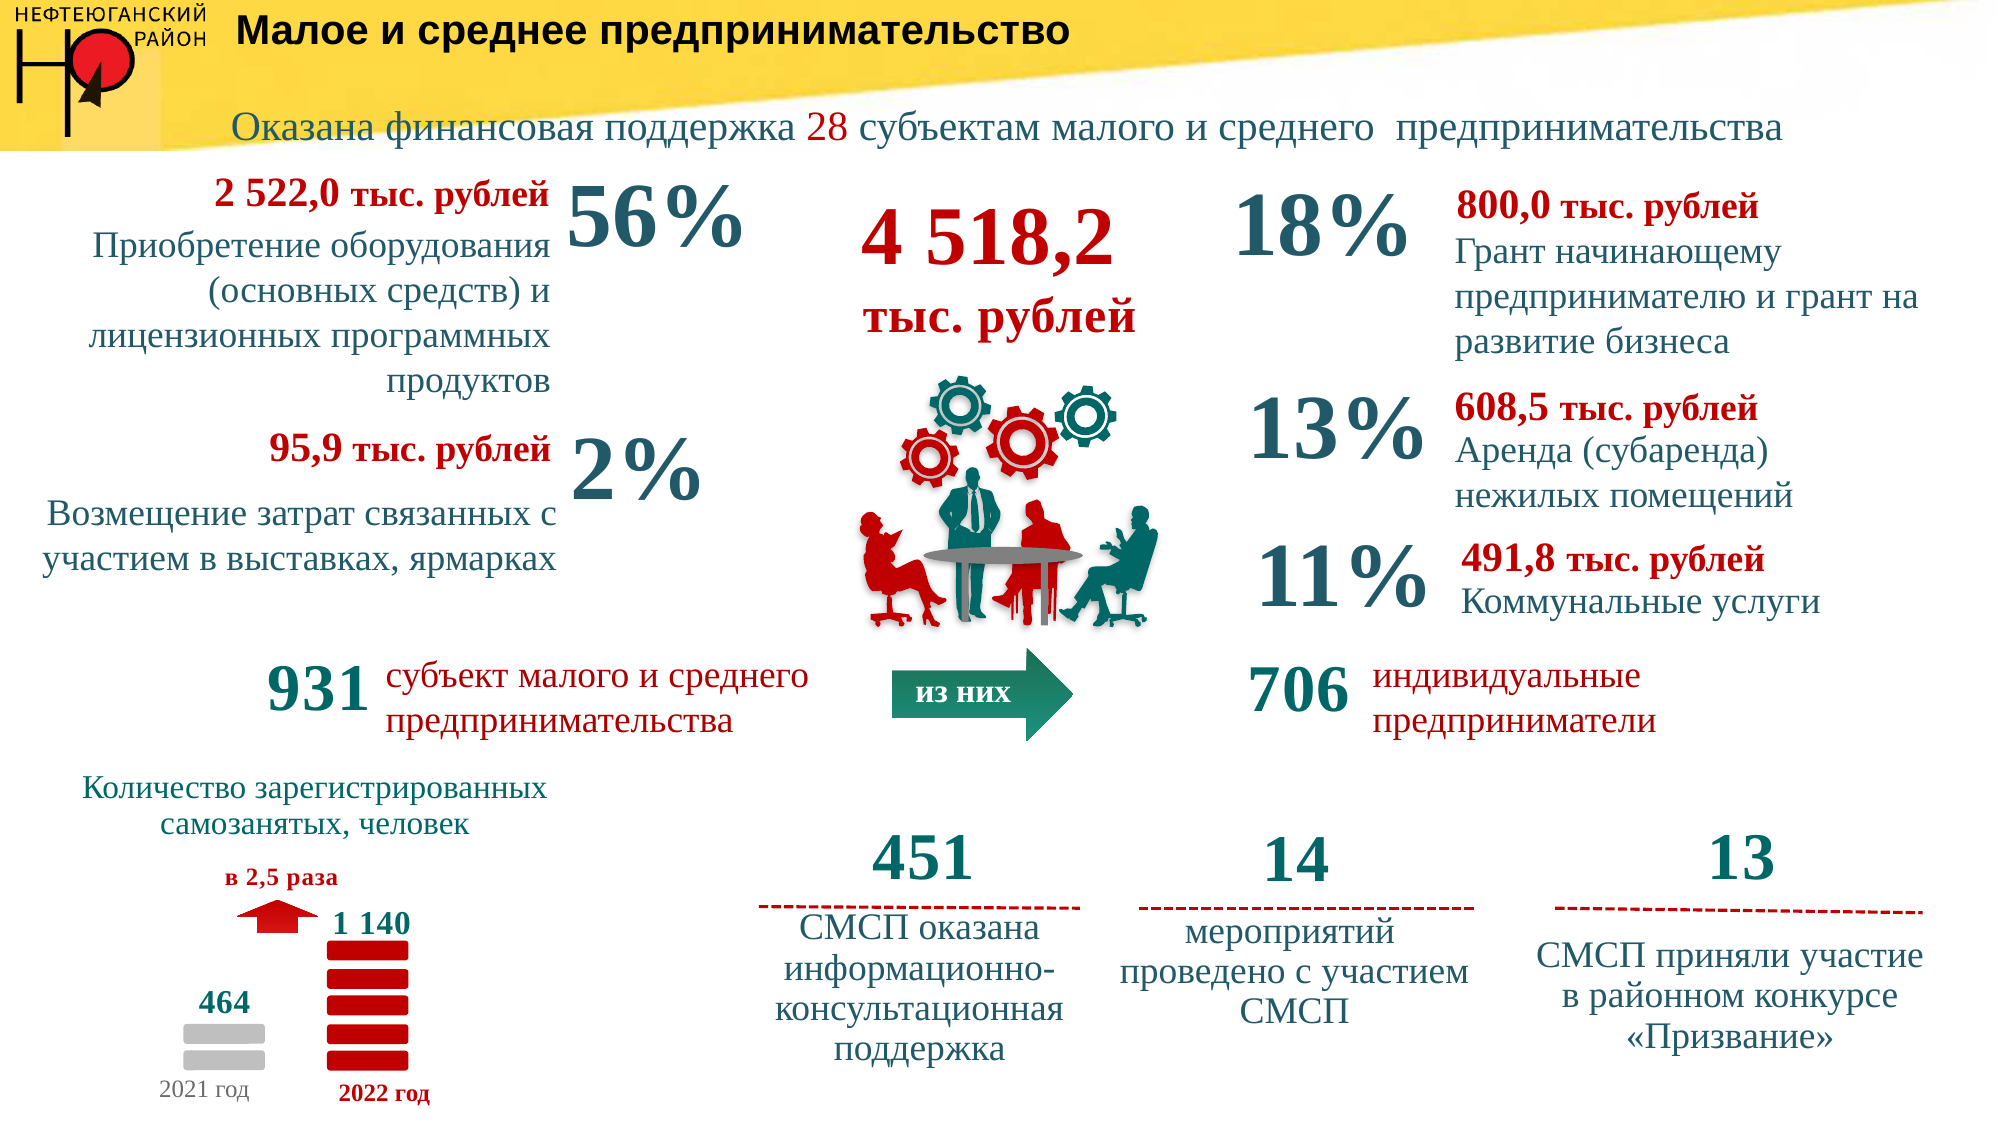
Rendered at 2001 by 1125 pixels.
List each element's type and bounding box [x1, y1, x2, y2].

text_box [0, 147, 2000, 634]
text_box [0, 635, 2000, 849]
text_box [669, 805, 1949, 1107]
picture [0, 0, 2000, 152]
text_box [156, 854, 462, 1108]
